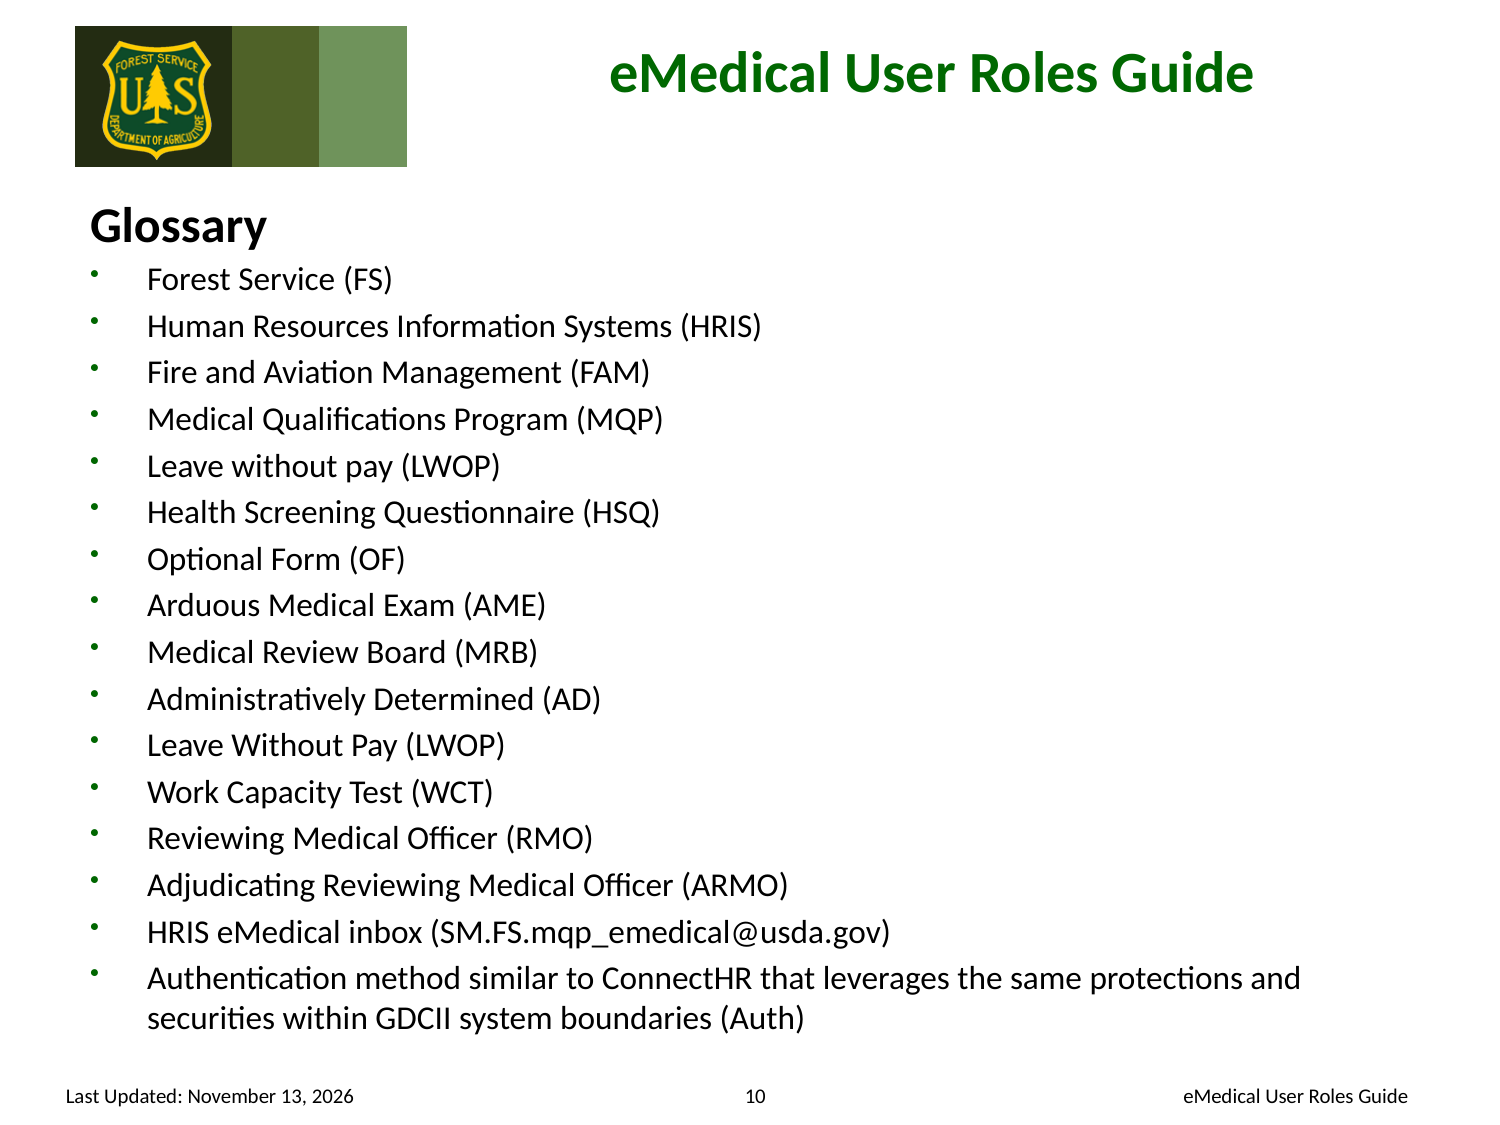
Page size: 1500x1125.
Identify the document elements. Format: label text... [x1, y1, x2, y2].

list Forest Service (FS) Human Resources Information Systems (HRIS) Fire and Aviation Management (FAM) Medical Qualifications Program (MQP) Leave without pay (LWOP) Health Screening Questionnaire (HSQ) Optional Form (OF) Arduous Medical Exam (AME) Medical Review Board (MRB) Administratively Determined (AD) Leave Without Pay (LWOP) Work Capacity Test (WCT) Reviewing Medical Officer (RMO) Adjudicating Reviewing Medical Officer (ARMO) HRIS eMedical inbox (SM.FS.mqp_emedical@usda.gov) Authentication method similar to ConnectHR that leverages the same protections and securities within GDCII system boundaries (Auth) [74, 249, 1426, 1063]
picture [75, 26, 407, 167]
title Glossary [74, 174, 1426, 249]
